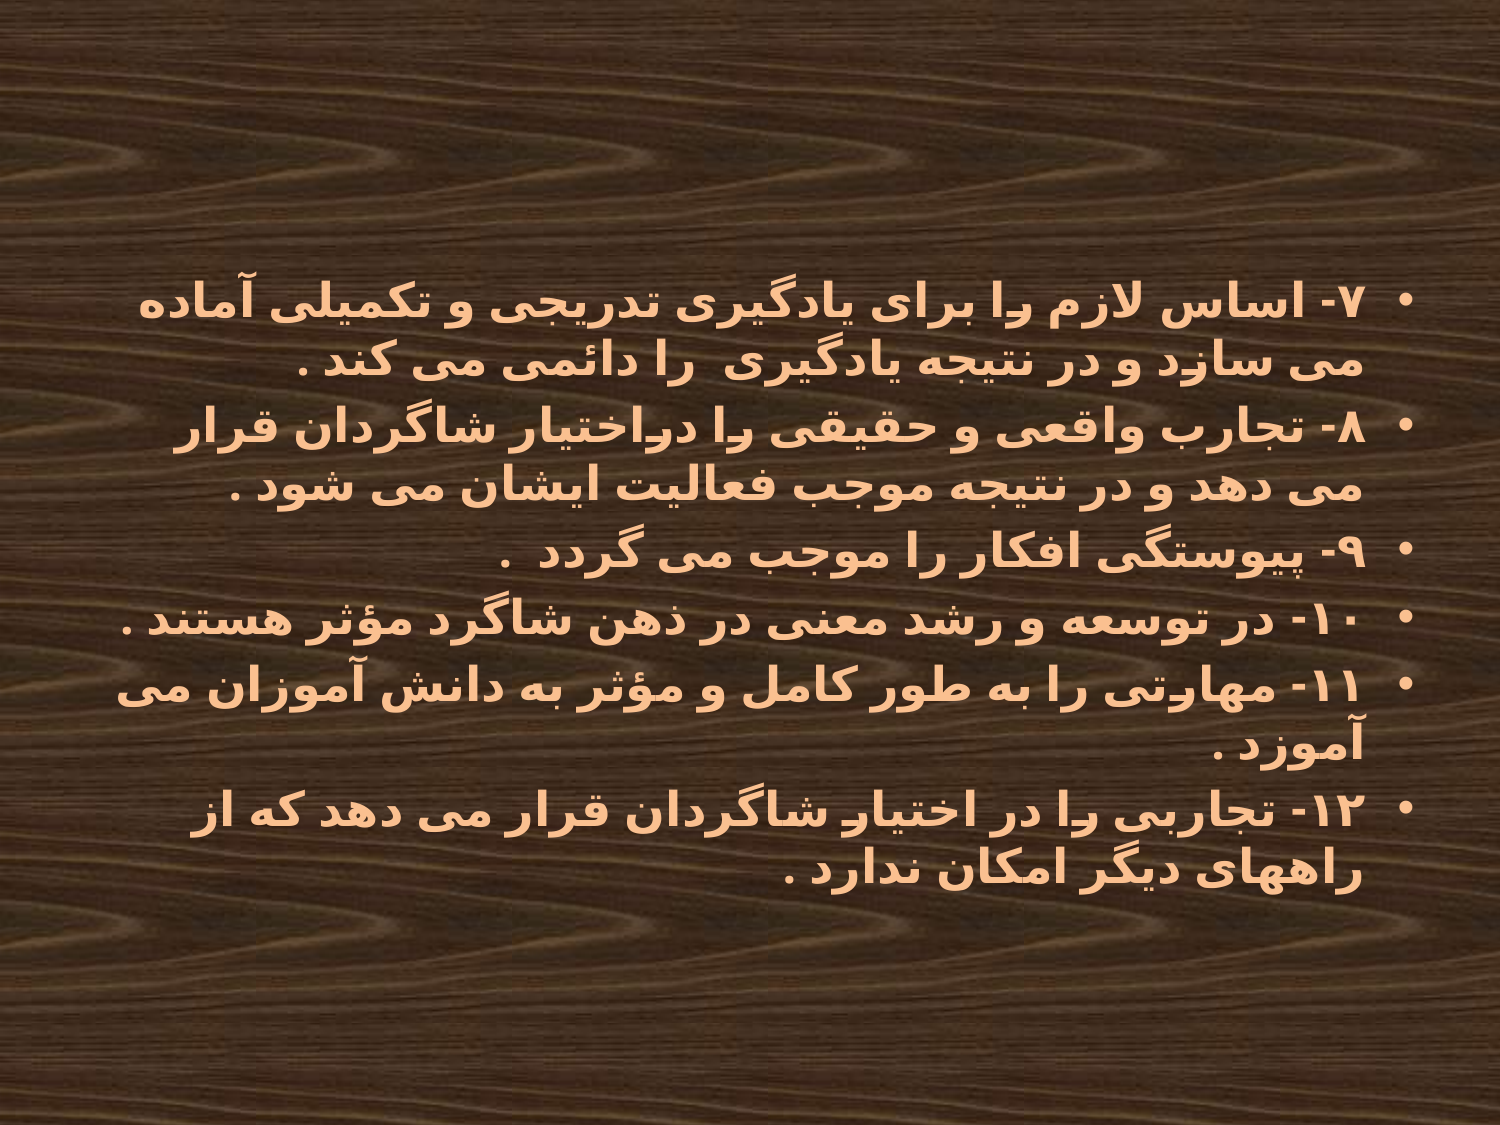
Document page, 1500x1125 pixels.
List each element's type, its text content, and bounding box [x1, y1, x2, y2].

list ۷- اساس لازم را برای یادگیری تدریجی و تکمیلی آماده می سازد و در نتیجه یادگیری را دائمی می کند . ۸- تجارب واقعی و حقیقی را دراختیار شاگردان قرار می دهد و در نتیجه موجب فعالیت ایشان می شود . ۹- پیوستگی افکار را موجب می گردد . ۱۰- در توسعه و رشد معنی در ذهن شاگرد مؤثر هستند . ۱۱- مهارتی را به طور کامل و مؤثر به دانش آموزان می آموزد . ۱۲- تجاربی را در اختیار شاگردان قرار می دهد که از راههای دیگر امکان ندارد . [75, 262, 1425, 1005]
picture [0, 0, 1500, 1125]
